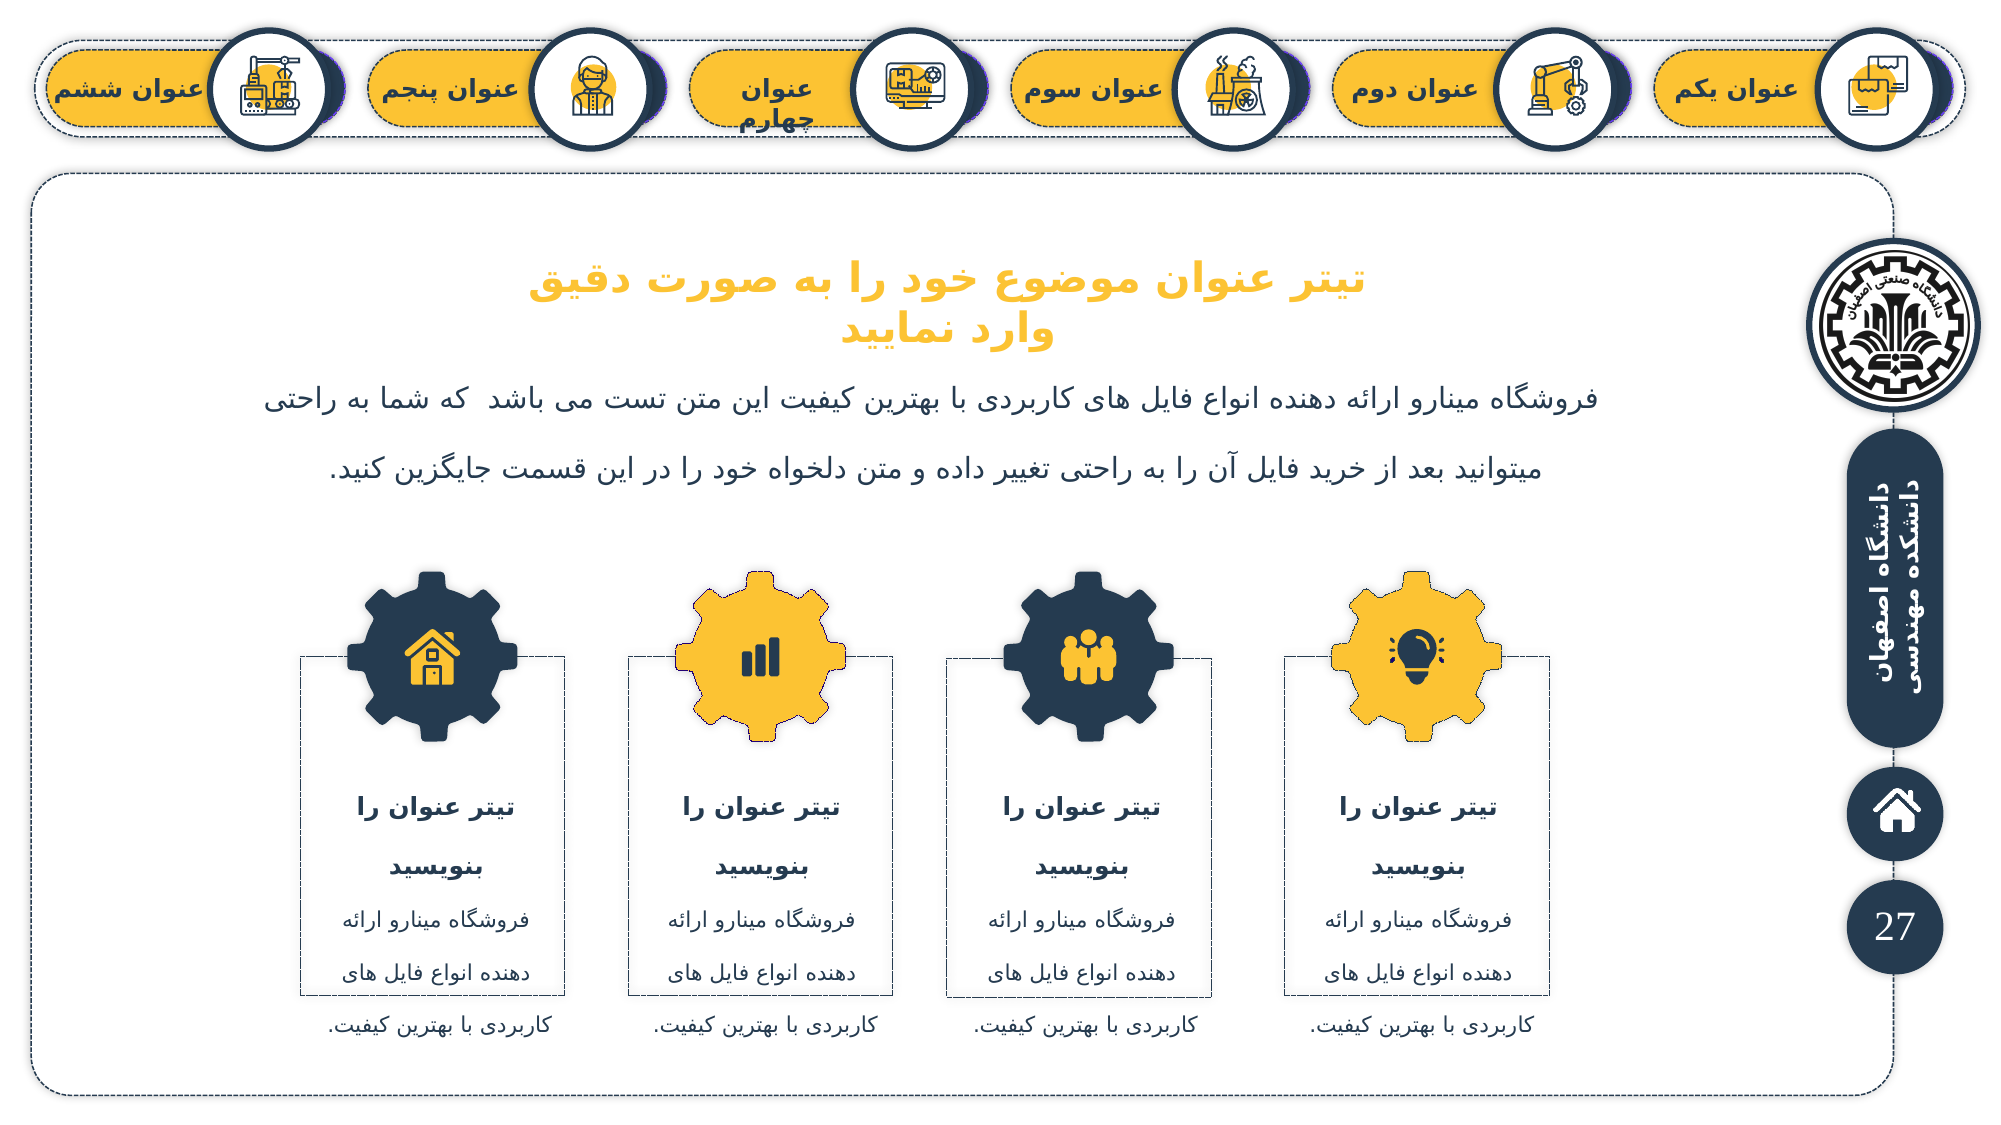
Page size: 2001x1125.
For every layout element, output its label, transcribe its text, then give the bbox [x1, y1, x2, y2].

text_box عنوان ششم [37, 65, 221, 110]
picture [1873, 786, 1921, 833]
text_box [572, 55, 614, 116]
text_box عنوان چهارم [690, 65, 864, 140]
text_box تیتر عنوان را بنویسید فروشگاه مینارو ارائه دهنده انواع فایل های کاربردی با بهترین کیفیت. [304, 752, 569, 1045]
text_box [614, 75, 618, 100]
text_box عنوان دوم [1323, 65, 1507, 110]
text_box [628, 656, 893, 996]
text_box [946, 658, 1212, 998]
text_box [300, 656, 565, 996]
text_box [1003, 571, 1174, 742]
text_box عنوان یکم [1645, 65, 1829, 110]
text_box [240, 55, 301, 116]
text_box عنوان پنجم [358, 65, 543, 110]
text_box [1207, 55, 1267, 116]
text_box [1331, 571, 1502, 742]
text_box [1527, 55, 1588, 116]
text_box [885, 62, 946, 109]
text_box تیتر عنوان را بنویسید فروشگاه مینارو ارائه دهنده انواع فایل های کاربردی با بهترین کیفیت. [629, 752, 895, 1045]
text_box تیتر عنوان را بنویسید فروشگاه مینارو ارائه دهنده انواع فایل های کاربردی با بهترین کیفیت. [949, 752, 1215, 1045]
text_box عنوان سوم [1002, 65, 1186, 110]
text_box [1284, 656, 1550, 996]
picture [1819, 250, 1970, 402]
text_box تیتر عنوان موضوع خود را به صورت دقیق وارد نمایید [479, 243, 1417, 336]
text_box تیتر عنوان را بنویسید فروشگاه مینارو ارائه دهنده انواع فایل های کاربردی با بهترین کیفیت. [1286, 752, 1551, 1045]
slide_number 27 [1846, 891, 1944, 952]
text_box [347, 571, 518, 742]
text_box دانشگاه اصفهان دانشکده مهندسی [1855, 426, 1931, 748]
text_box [675, 571, 846, 742]
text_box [1848, 55, 1909, 116]
text_box فروشگاه مینارو ارائه دهنده انواع فایل های کاربردی با بهترین کیفیت این متن تست می باشد که شما به راحتی میتوانید بعد از خرید فایل آن را به راحتی تغییر داده و متن دلخواه خود را در این قسمت جایگزین کنید. [223, 336, 1640, 492]
